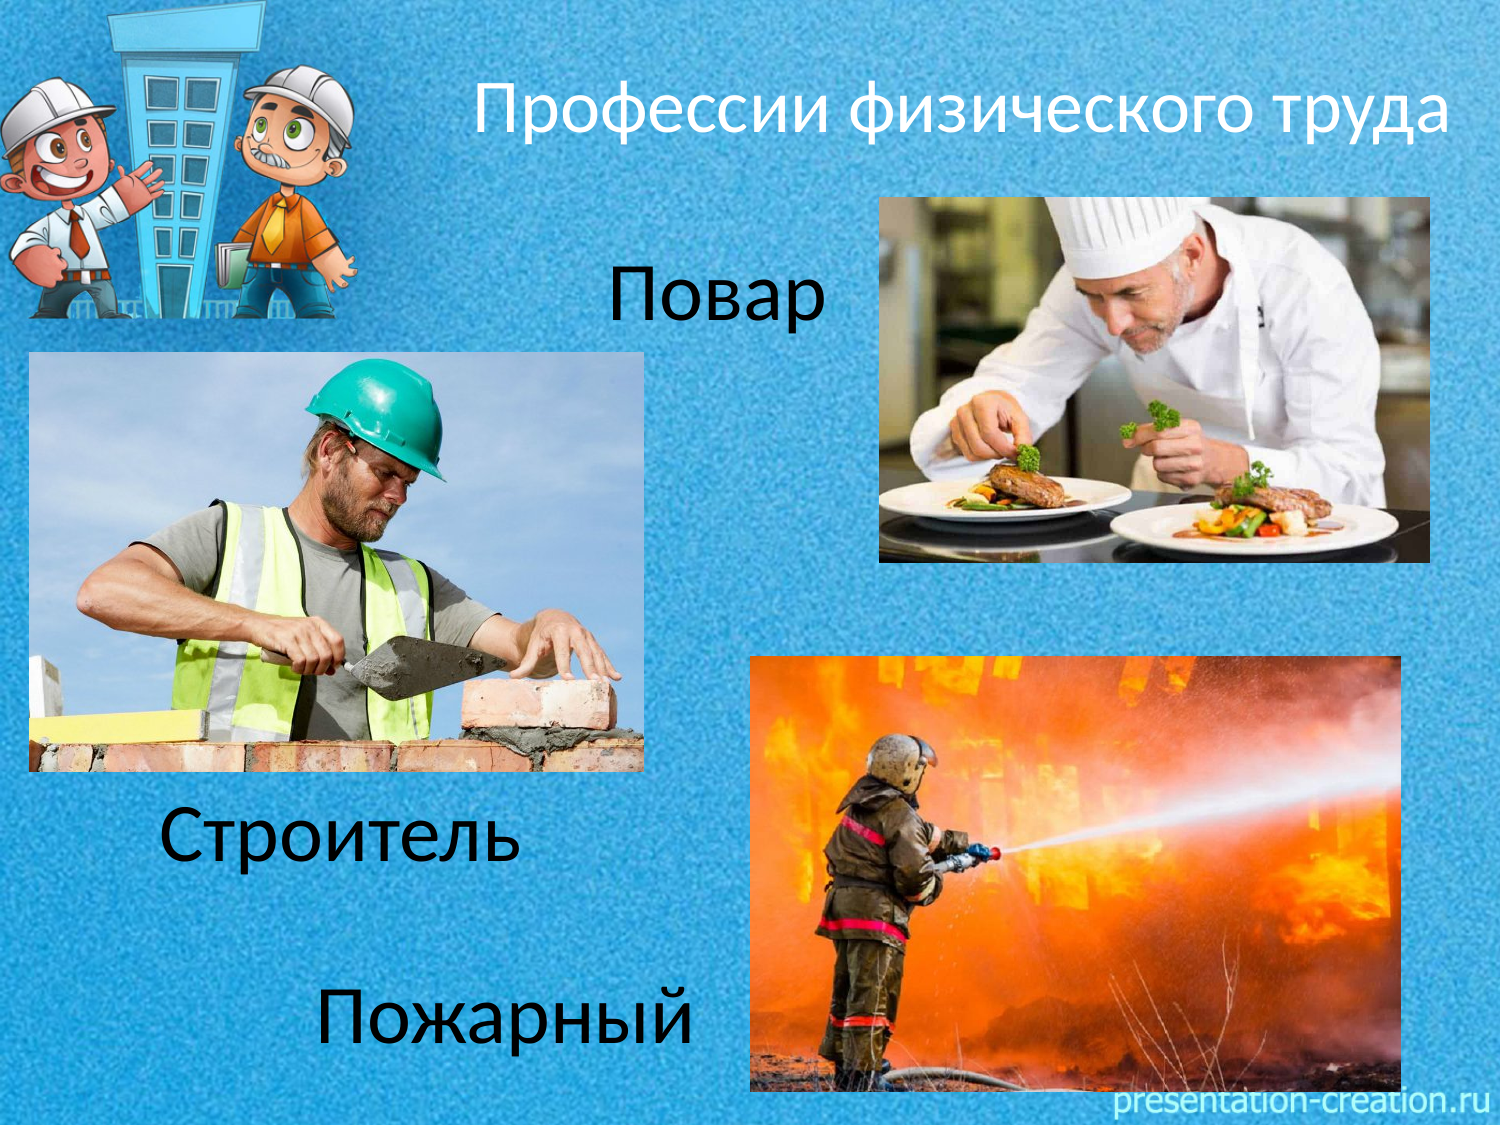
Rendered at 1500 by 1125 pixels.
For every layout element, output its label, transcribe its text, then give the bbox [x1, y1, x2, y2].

picture [0, 0, 1500, 1125]
text_box Строитель [144, 782, 558, 886]
title Профессии физического труда [454, 8, 1471, 196]
text_box Пожарный [301, 952, 715, 1068]
text_box Повар [437, 229, 851, 345]
